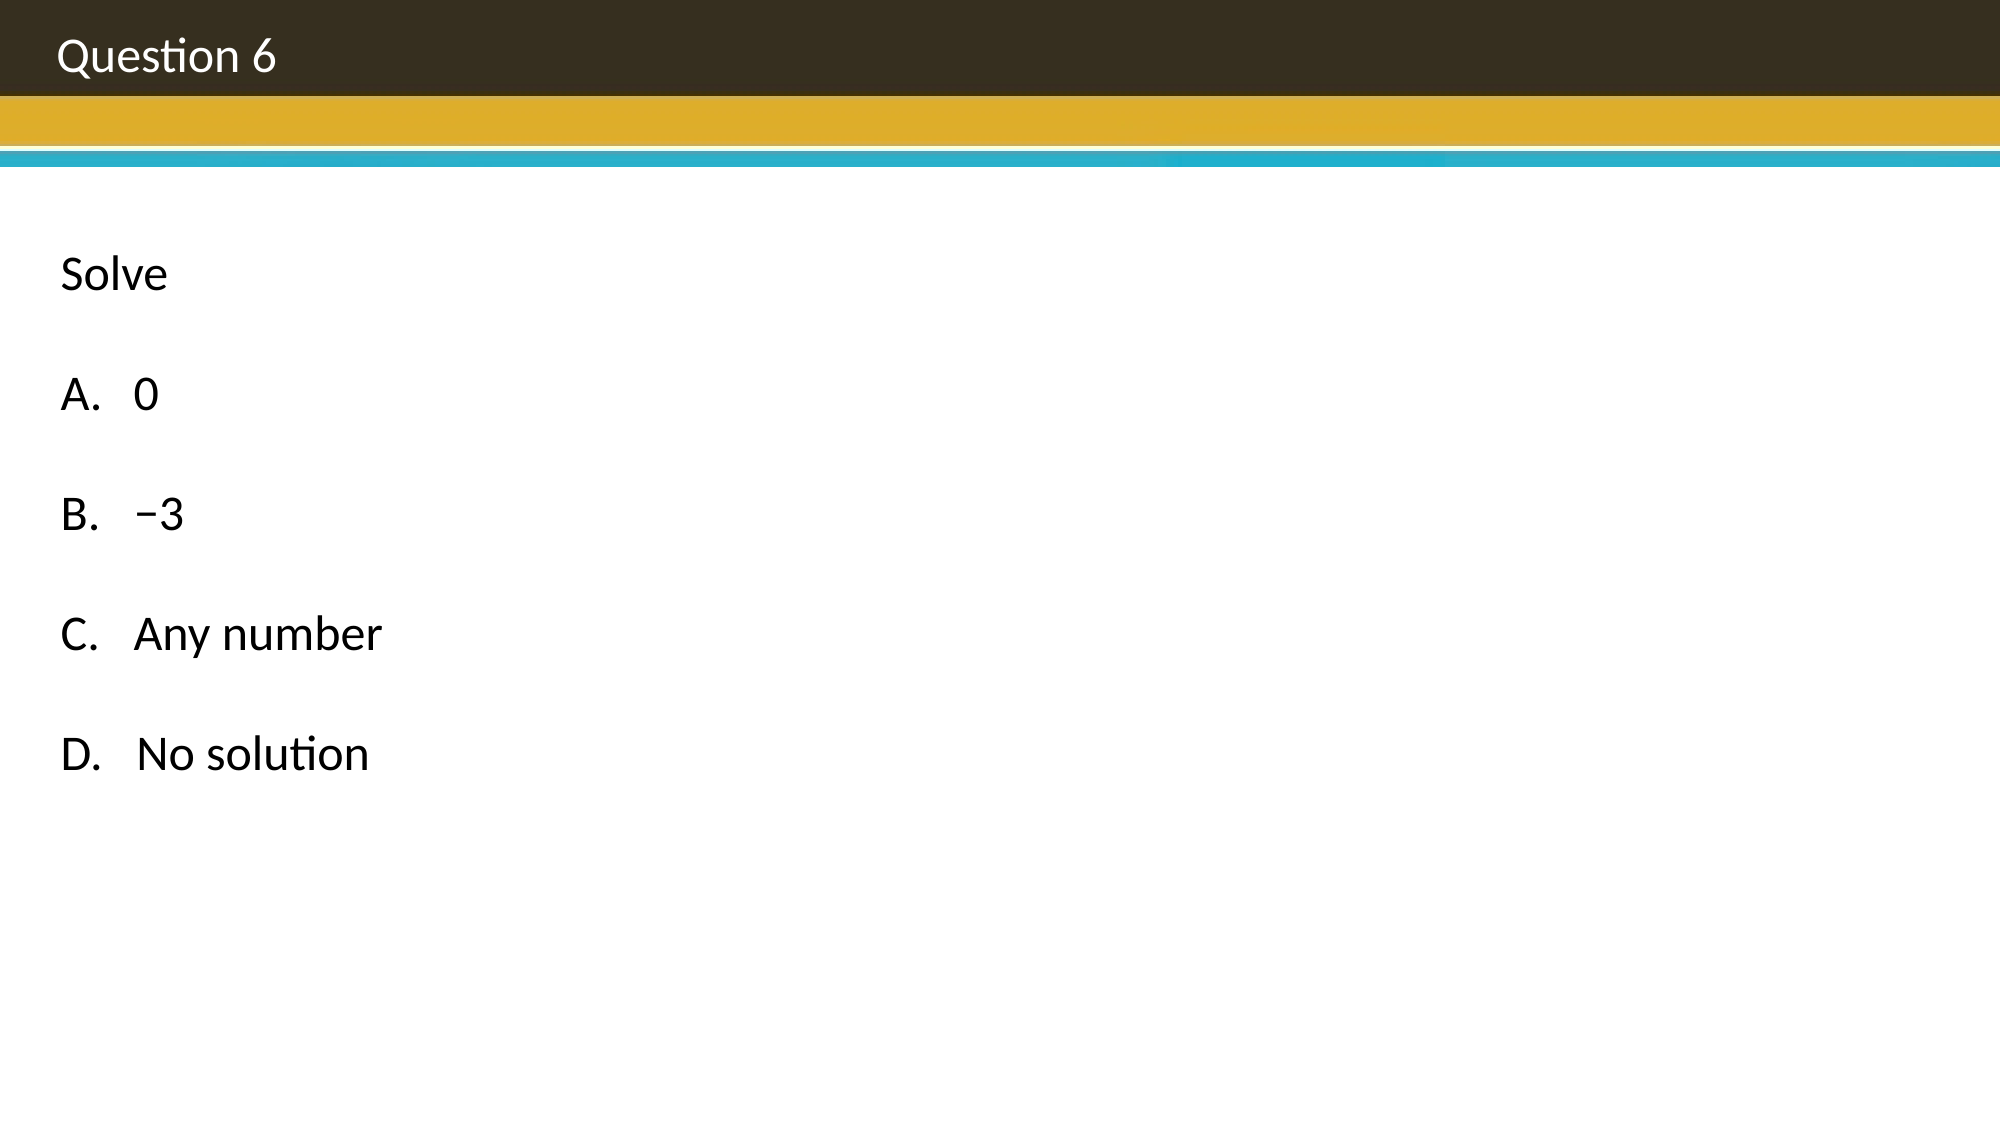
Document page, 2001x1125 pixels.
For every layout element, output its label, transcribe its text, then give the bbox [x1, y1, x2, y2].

picture [0, 0, 2000, 167]
text_box Question 6 [41, 14, 293, 90]
